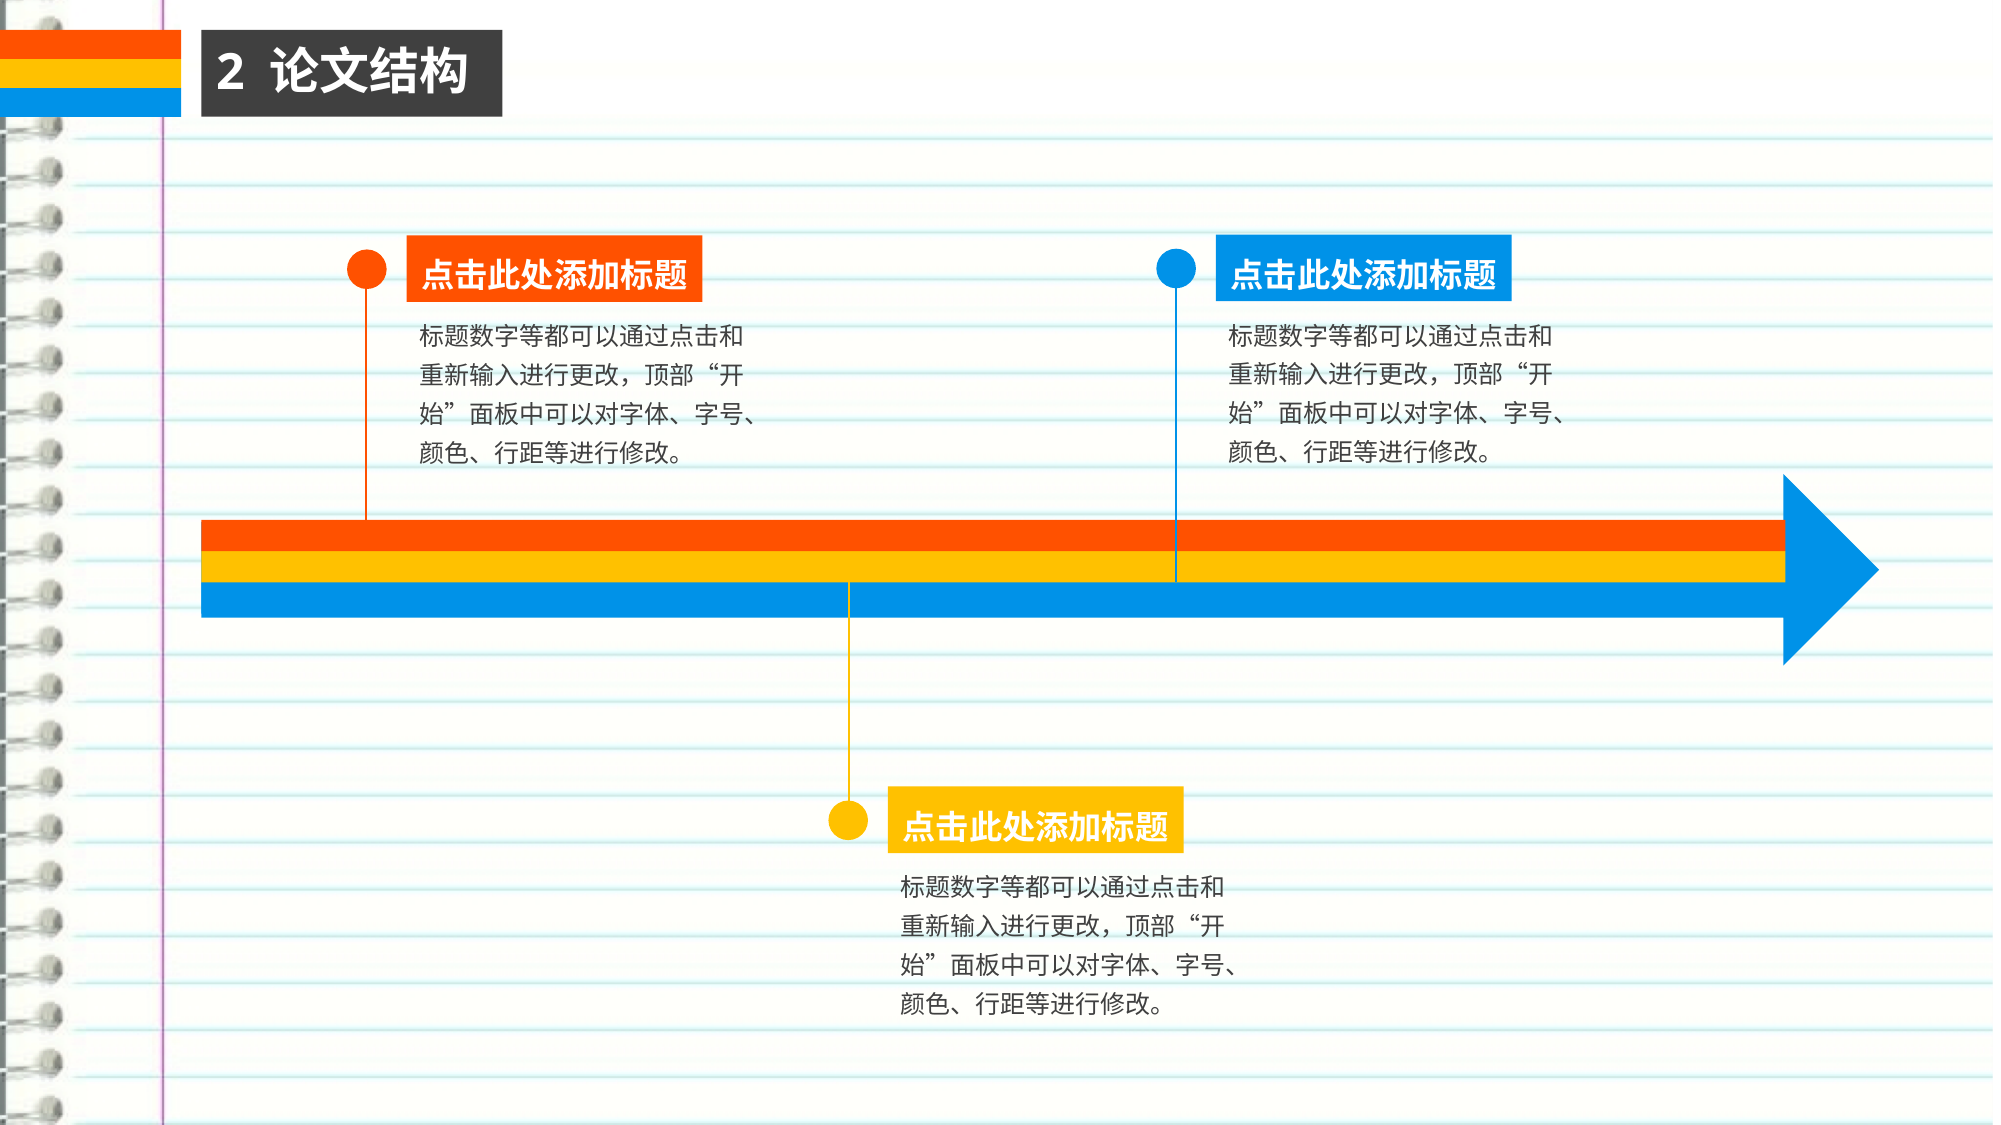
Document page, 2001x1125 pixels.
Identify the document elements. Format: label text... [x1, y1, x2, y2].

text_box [1156, 248, 1196, 583]
picture [0, 0, 2001, 1125]
text_box 标题数字等都可以通过点击和重新输入进行更改，顶部“开始”面板中可以对字体、字号、颜色、行距等进行修改。 [404, 304, 775, 473]
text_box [347, 249, 387, 520]
text_box 标题数字等都可以通过点击和重新输入进行更改，顶部“开始”面板中可以对字体、字号、颜色、行距等进行修改。 [886, 855, 1256, 1026]
text_box 点击此处添加标题 [1215, 234, 1512, 302]
list 2 论文结构 [200, 29, 503, 118]
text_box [201, 473, 1880, 666]
text_box 点击此处添加标题 [406, 235, 703, 302]
text_box 点击此处添加标题 [887, 786, 1184, 854]
text_box 标题数字等都可以通过点击和重新输入进行更改，顶部“开始”面板中可以对字体、字号、颜色、行距等进行修改。 [1214, 303, 1584, 473]
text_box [828, 569, 868, 841]
